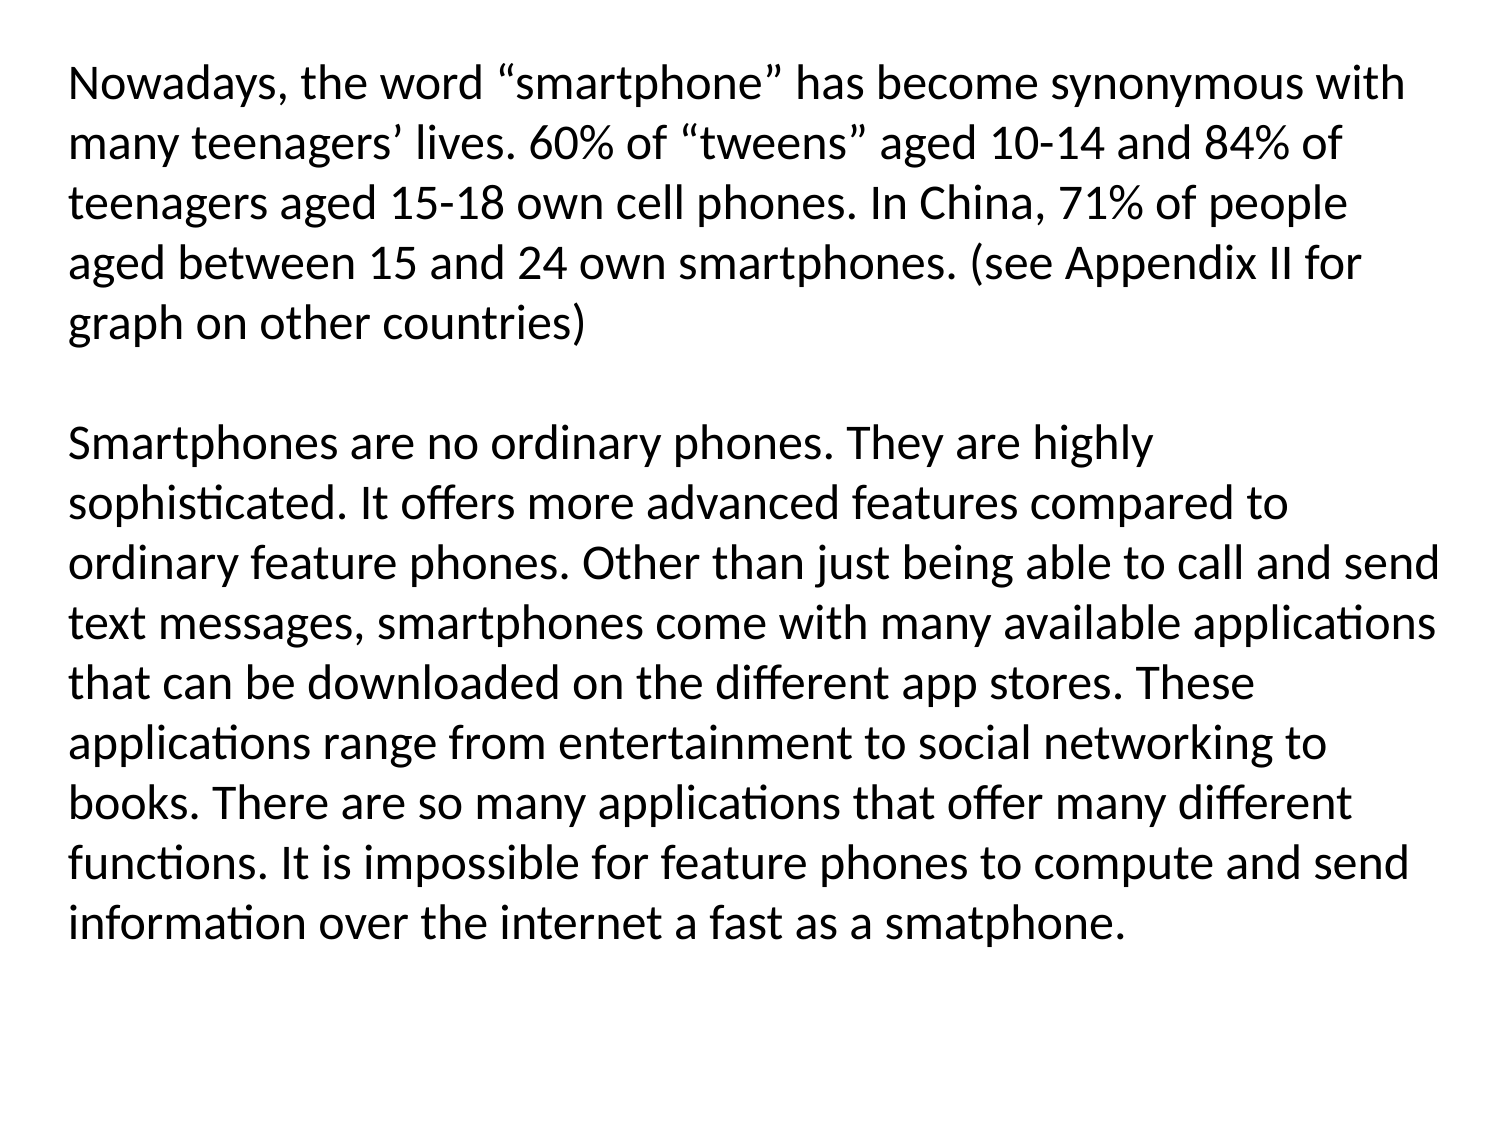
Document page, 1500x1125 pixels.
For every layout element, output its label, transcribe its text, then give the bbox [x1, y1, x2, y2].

text_box Nowadays, the word “smartphone” has become synonymous with many teenagers’ lives. 60% of “tweens” aged 10-14 and 84% of teenagers aged 15-18 own cell phones. In China, 71% of people aged between 15 and 24 own smartphones. (see Appendix II for graph on other countries) Smartphones are no ordinary phones. They are highly sophisticated. It offers more advanced features compared to ordinary feature phones. Other than just being able to call and send text messages, smartphones come with many available applications that can be downloaded on the different app stores. These applications range from entertainment to social networking to books. There are so many applications that offer many different functions. It is impossible for feature phones to compute and send information over the internet a fast as a smatphone. [53, 42, 1459, 1078]
